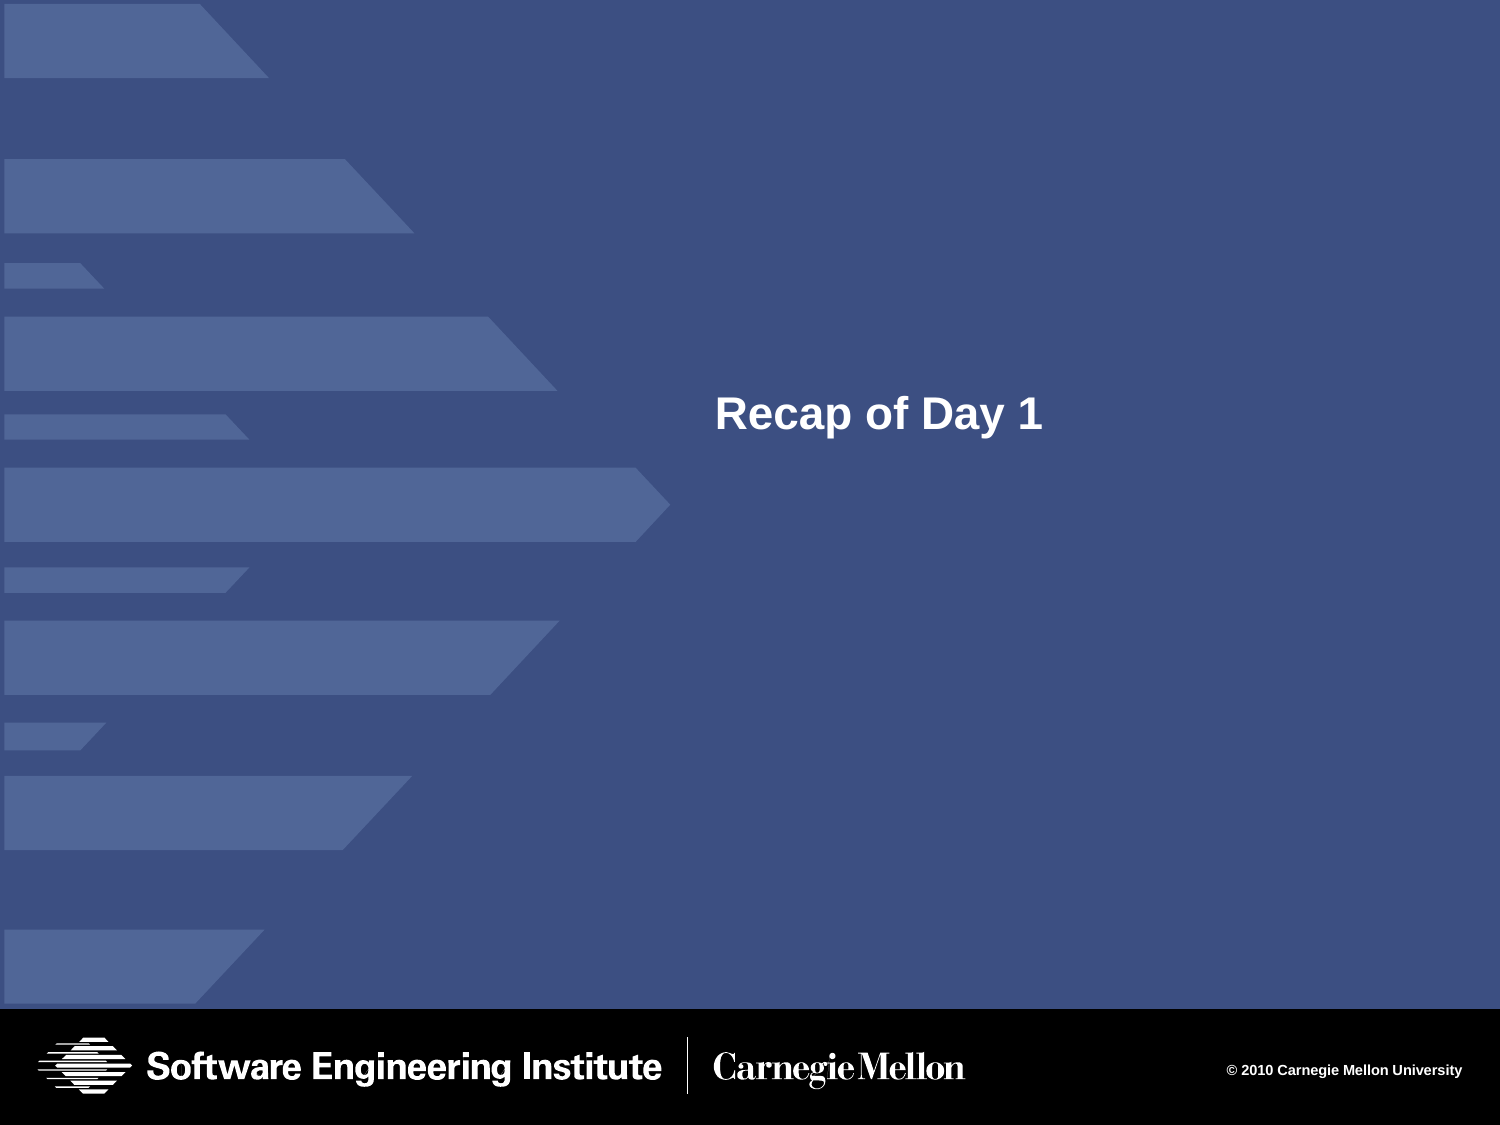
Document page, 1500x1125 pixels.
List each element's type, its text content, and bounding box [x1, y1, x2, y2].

title Recap of Day 1 [699, 376, 1401, 448]
